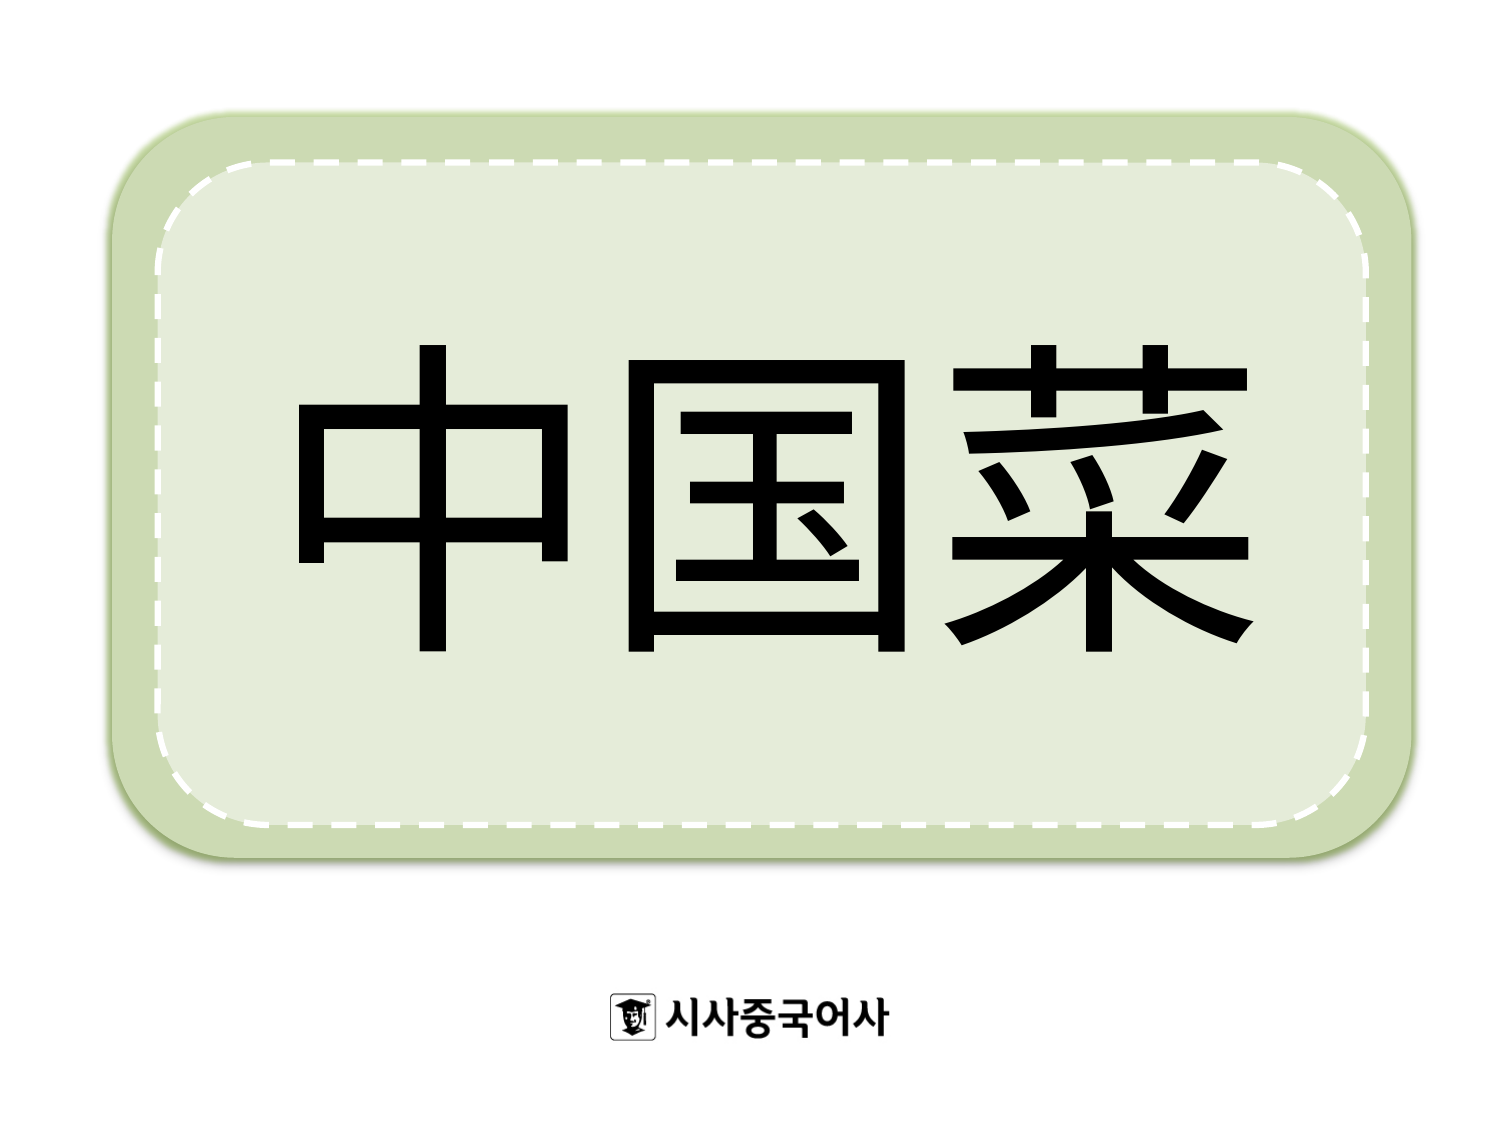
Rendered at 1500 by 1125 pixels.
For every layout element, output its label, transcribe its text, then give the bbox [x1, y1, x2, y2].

text_box 中国菜 [162, 160, 1371, 824]
picture [602, 987, 898, 1047]
